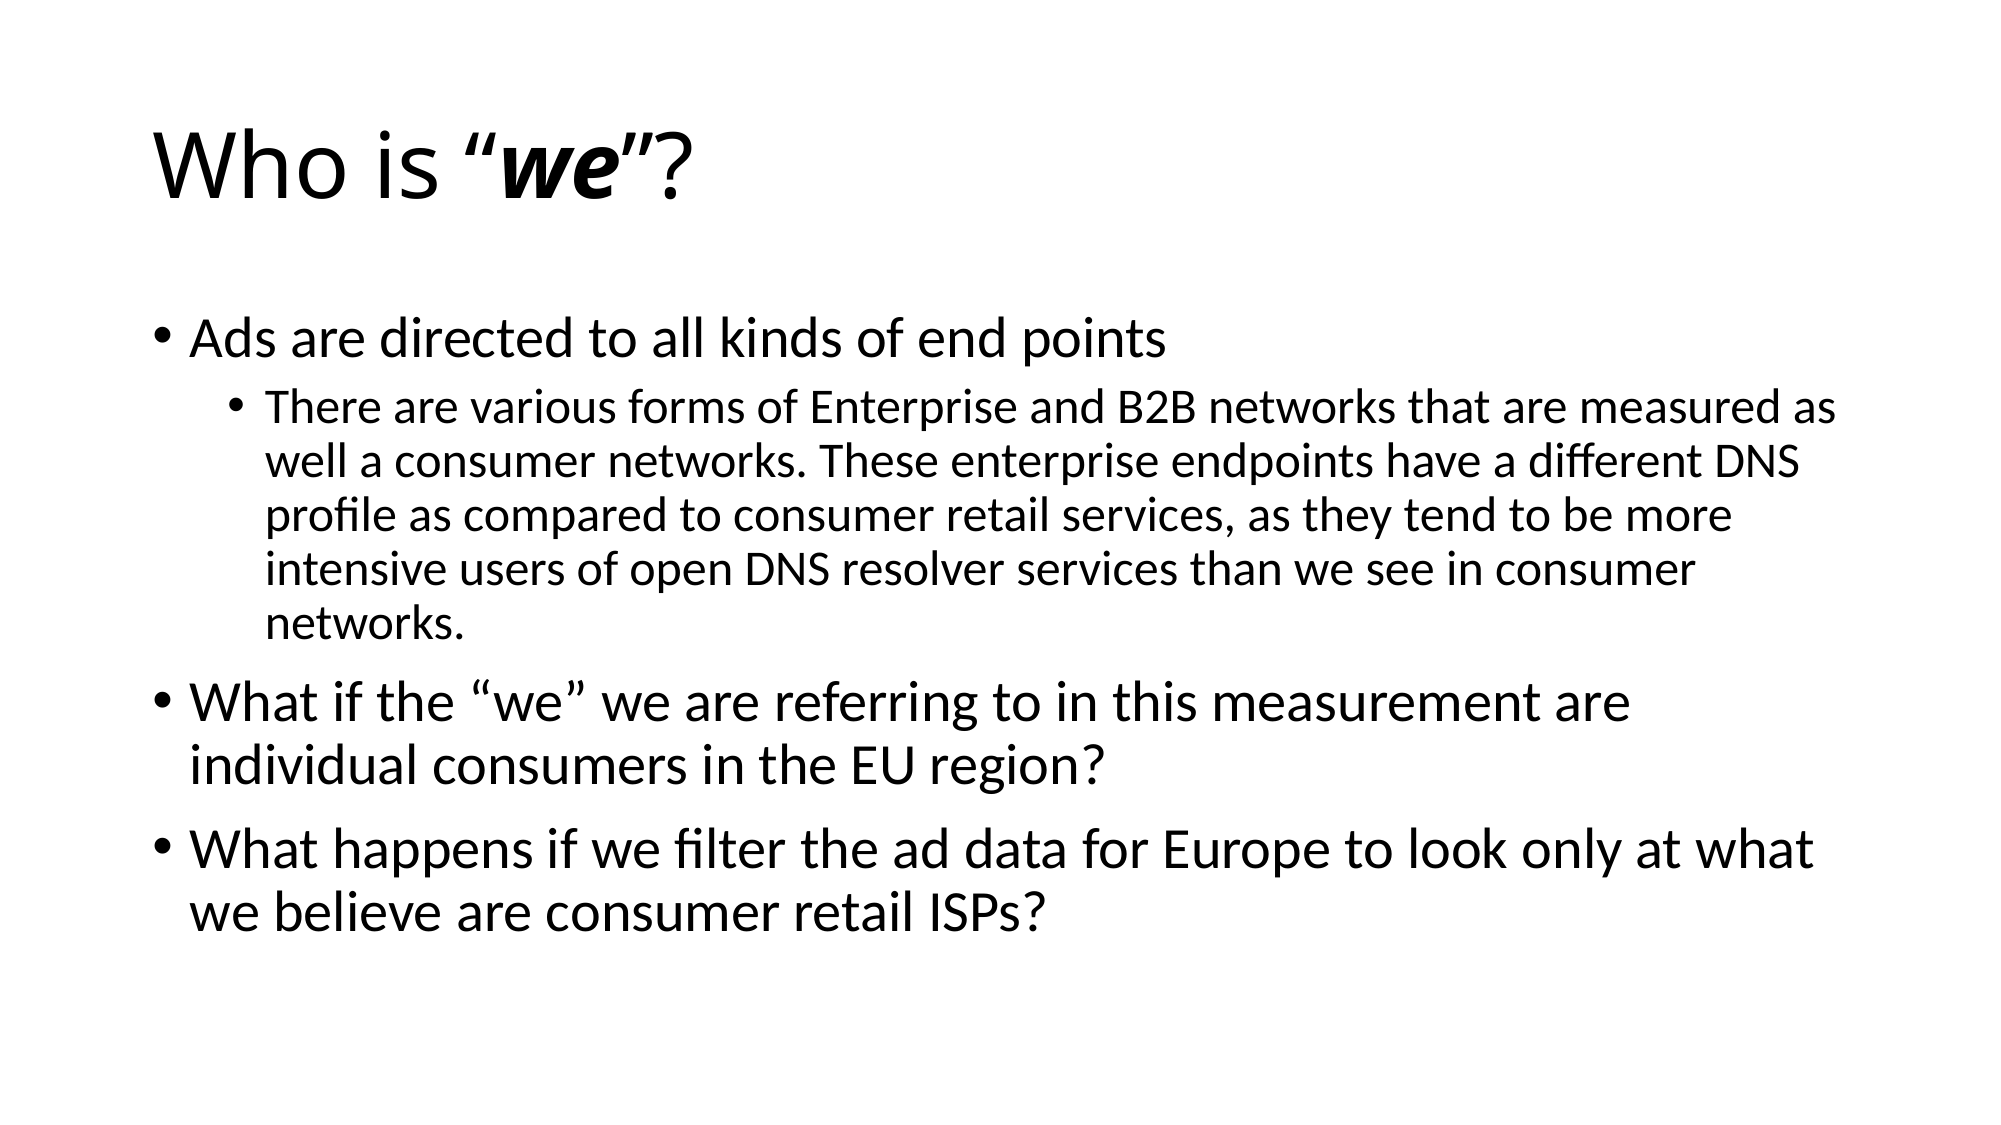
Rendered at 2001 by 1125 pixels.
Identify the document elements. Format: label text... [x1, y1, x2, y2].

list Ads are directed to all kinds of end points There are various forms of Enterprise and B2B networks that are measured as well a consumer networks. These enterprise endpoints have a different DNS profile as compared to consumer retail services, as they tend to be more intensive users of open DNS resolver services than we see in consumer networks. What if the “we” we are referring to in this measurement are individual consumers in the EU region? What happens if we filter the ad data for Europe to look only at what we believe are consumer retail ISPs? [137, 299, 1863, 1014]
title Who is “we”? [137, 59, 1863, 278]
